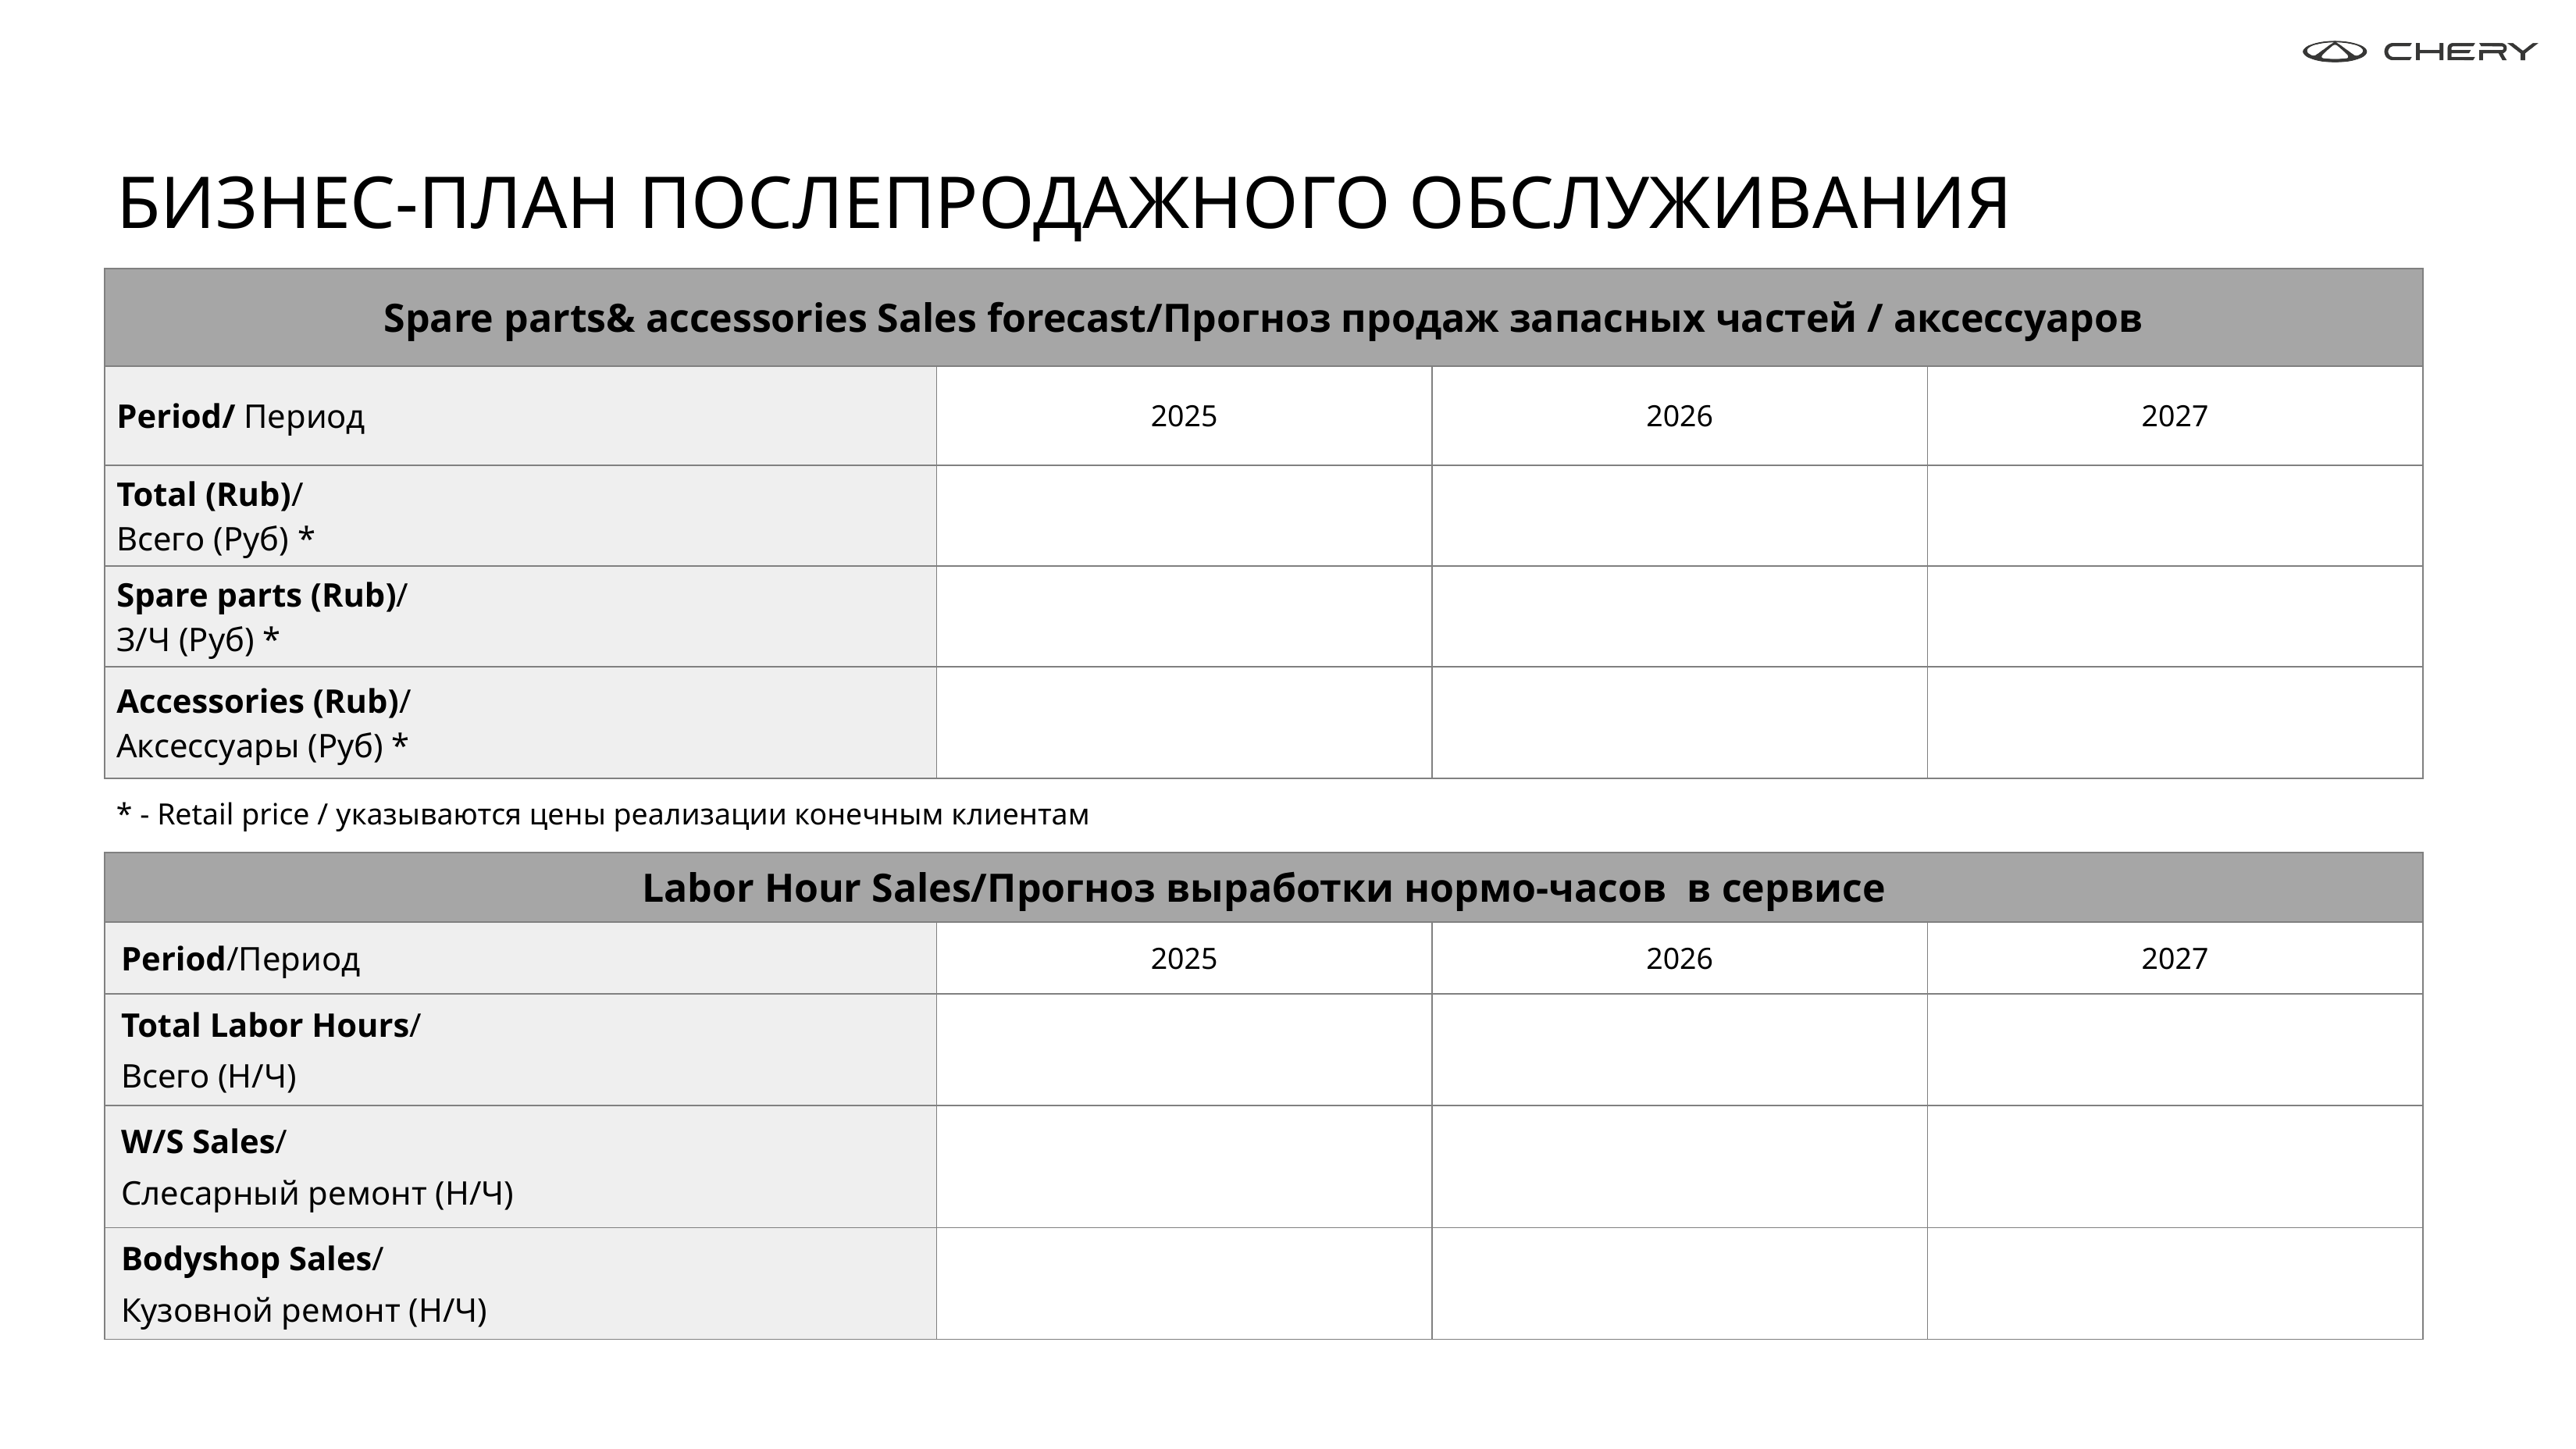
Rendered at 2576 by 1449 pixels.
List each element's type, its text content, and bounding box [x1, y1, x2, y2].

table_cell 2027 [1928, 367, 2422, 465]
table_cell [1928, 668, 2422, 778]
table_cell [1928, 466, 2422, 565]
table_cell [1433, 1228, 1927, 1339]
table_cell [937, 1228, 1431, 1339]
table_cell 2025 [937, 923, 1431, 993]
table_cell [1433, 995, 1927, 1105]
table_cell [937, 466, 1431, 565]
table_cell Period/ Период [105, 367, 936, 465]
table_cell 2026 [1433, 367, 1927, 465]
table_cell [1928, 567, 2422, 666]
table_cell 2026 [1433, 923, 1927, 993]
table_cell [937, 668, 1431, 778]
table_header Labor Hour Sales/Прогноз выработки нормо-часов в сервисе [105, 853, 2422, 921]
table_cell 2025 [937, 367, 1431, 465]
table_cell [937, 567, 1431, 666]
table_cell [1433, 567, 1927, 666]
table_cell [1433, 668, 1927, 778]
table_cell [937, 995, 1431, 1105]
table_cell Bodyshop Sales/ Кузовной ремонт (Н/Ч) [105, 1228, 936, 1339]
table_cell Spare parts (Rub)/ З/Ч (Руб) * [105, 567, 936, 666]
text_box * - Retail price / указываются цены реализации конечным клиентам [105, 789, 1573, 837]
table_header Spare parts& accessories Sales forecast/Прогноз продаж запасных частей / аксессуаров [105, 269, 2422, 365]
picture [2303, 41, 2539, 62]
table_cell W/S Sales/ Слесарный ремонт (Н/Ч) [105, 1106, 936, 1227]
table_cell 2027 [1928, 923, 2422, 993]
table_cell [1433, 466, 1927, 565]
table_cell [937, 1106, 1431, 1227]
table_cell [1928, 1228, 2422, 1339]
table_cell [1433, 1106, 1927, 1227]
table_cell Total Labor Hours/ Всего (Н/Ч) [105, 995, 936, 1105]
table_cell Total (Rub)/ Всего (Руб) * [105, 466, 936, 565]
title БИЗНЕС-ПЛАН ПОСЛЕПРОДАЖНОГО ОБСЛУЖИВАНИЯ [105, 150, 2565, 261]
table_cell Period/Период [105, 923, 936, 993]
table_cell [1928, 1106, 2422, 1227]
table_cell Accessories (Rub)/ Аксессуары (Руб) * [105, 668, 936, 778]
table_cell [1928, 995, 2422, 1105]
